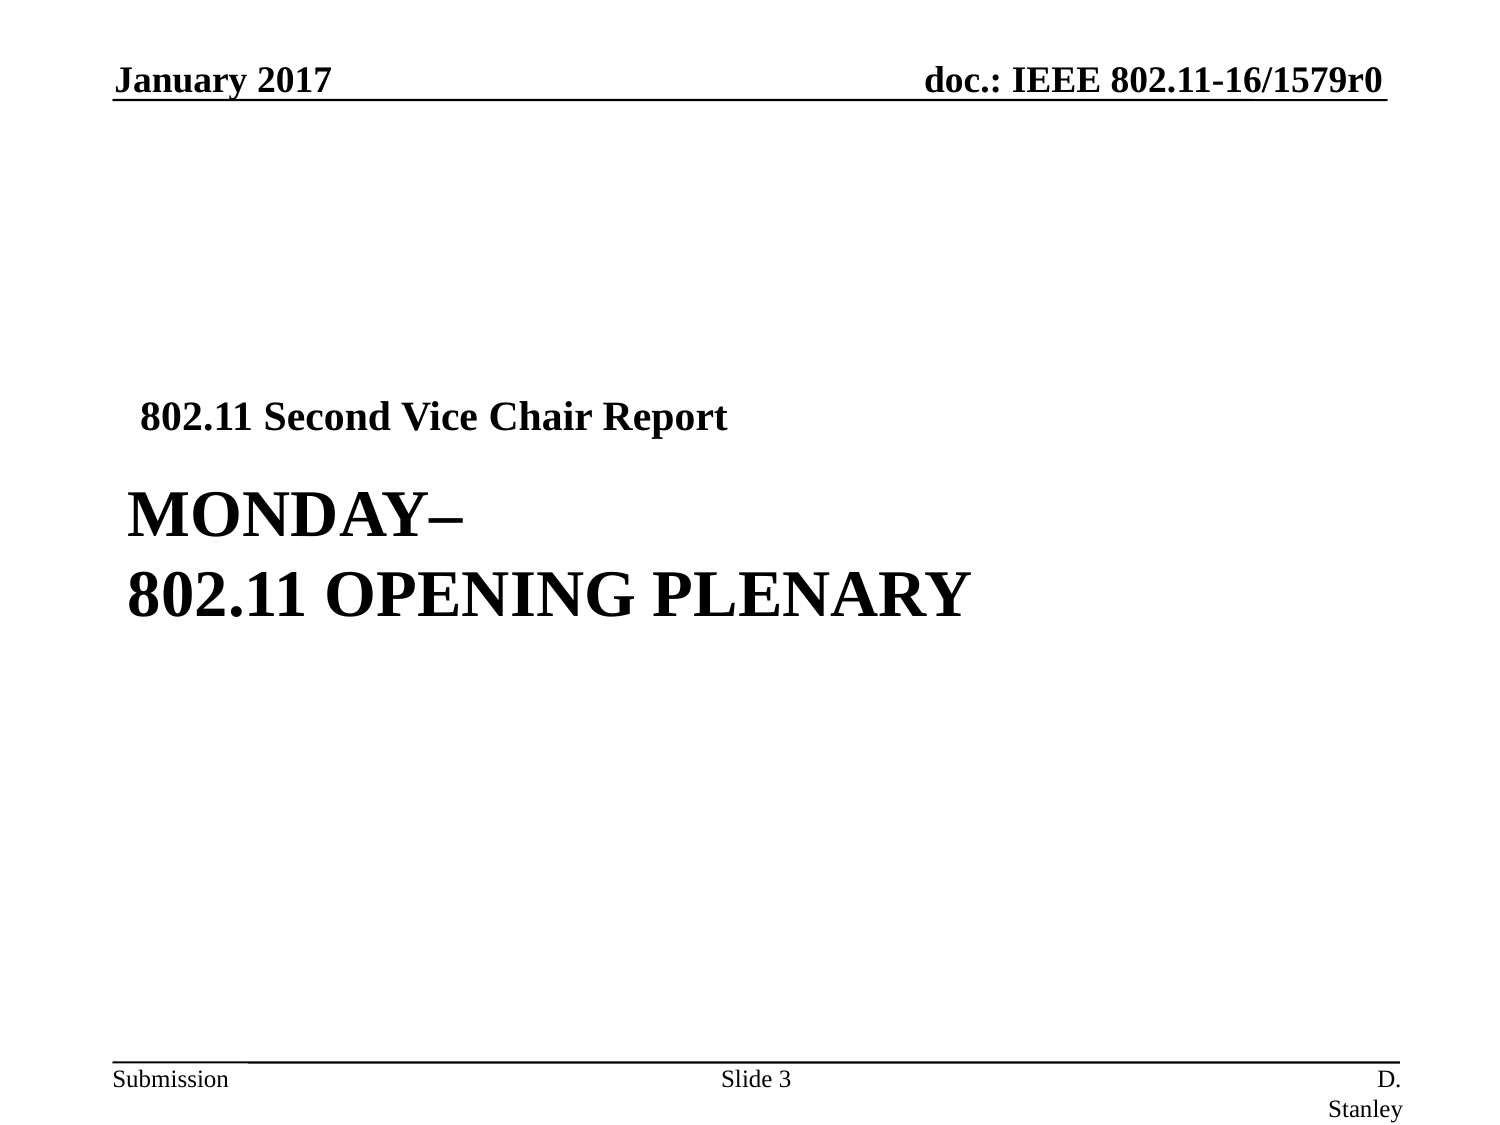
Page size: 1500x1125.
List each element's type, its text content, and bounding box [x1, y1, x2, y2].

slide_number Slide 3 [712, 1061, 800, 1093]
footer D. Stanley, HP Enterprise [1324, 1061, 1402, 1093]
title Monday– 802.11 Opening Plenary [112, 462, 1388, 687]
list 802.11 Second Vice Chair Report [124, 199, 1401, 447]
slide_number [114, 54, 401, 101]
